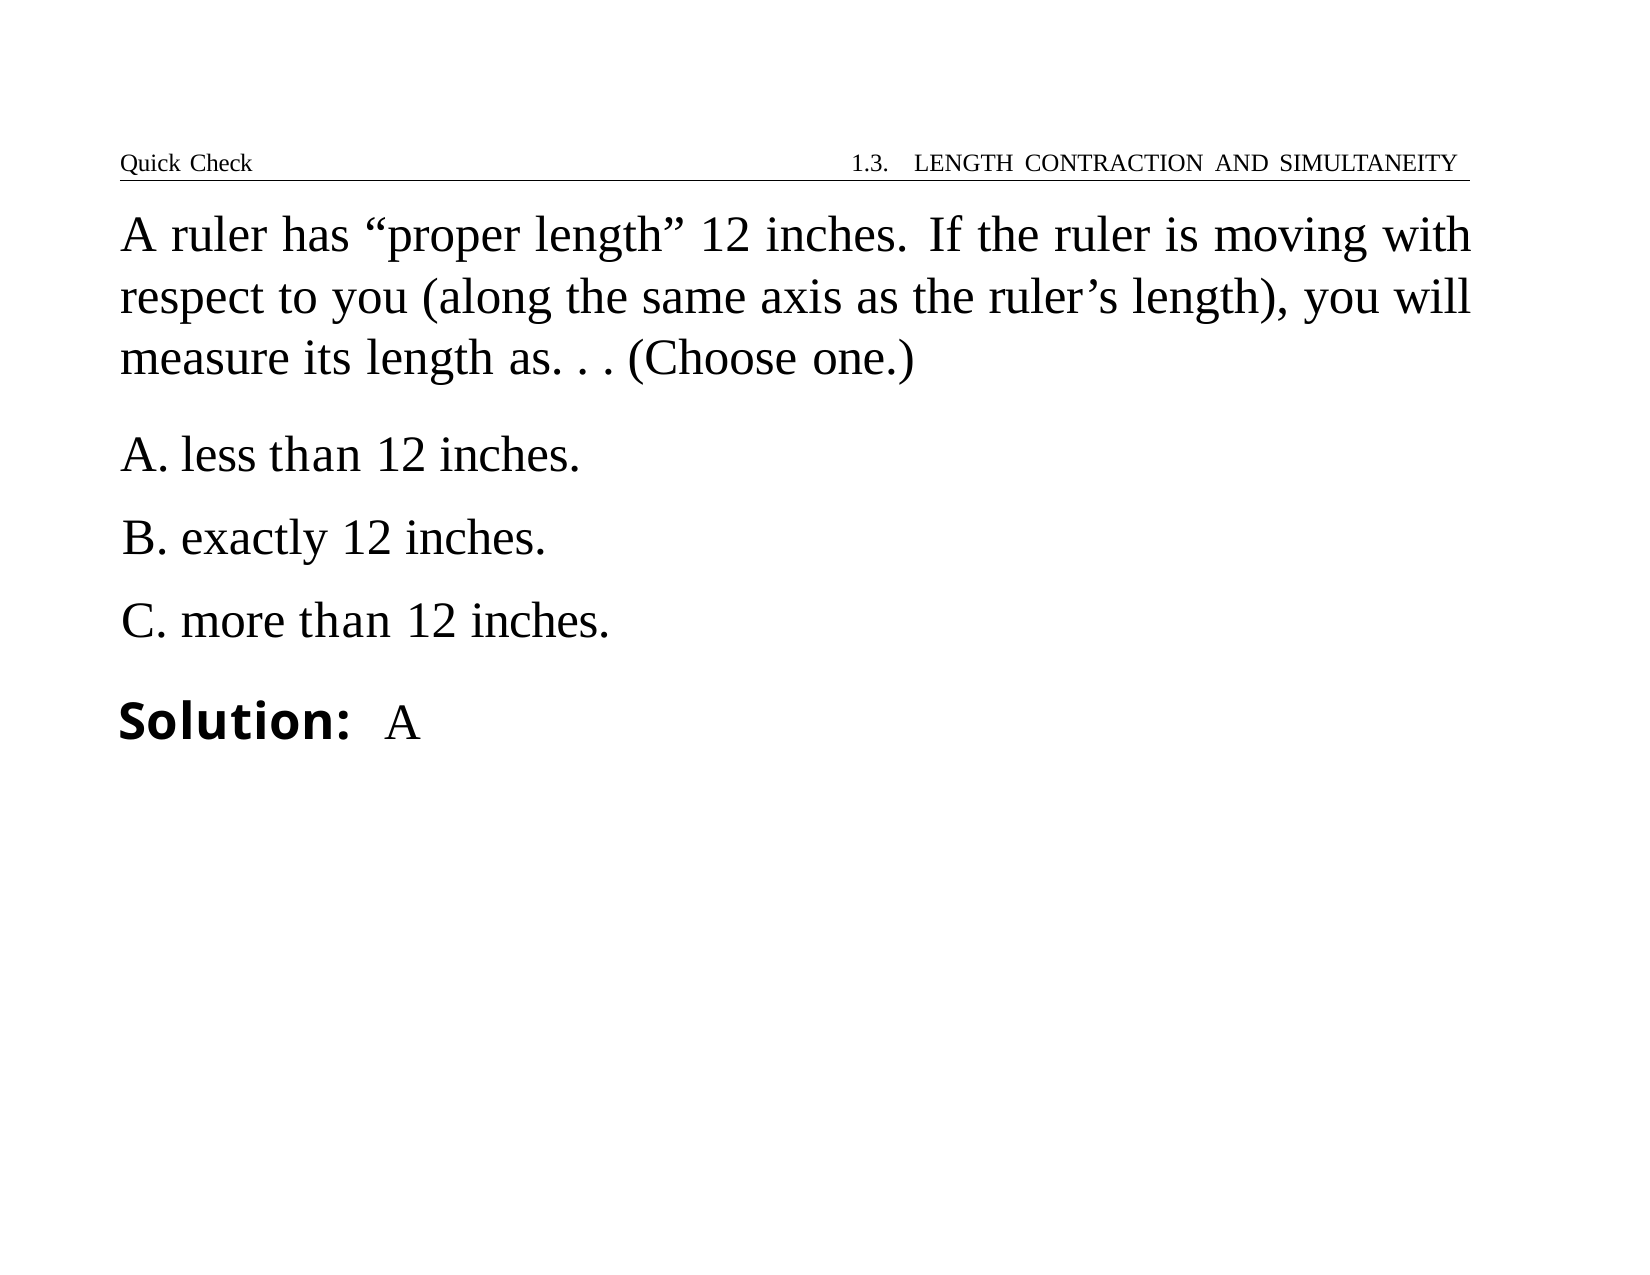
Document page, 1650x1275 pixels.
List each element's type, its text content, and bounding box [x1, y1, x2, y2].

title A ruler has “proper length” 12 inches. If the ruler is moving with respect to you (along the same axis as the ruler’s length), you will measure its length as. . . (Choose one.) [117, 198, 1473, 413]
text_box Quick Check 1.3. LENGTH CONTRACTION AND SIMULTANEITY [117, 144, 1473, 176]
text_box less than 12 inches. exactly 12 inches. more than 12 inches. Solution: A [116, 397, 613, 750]
